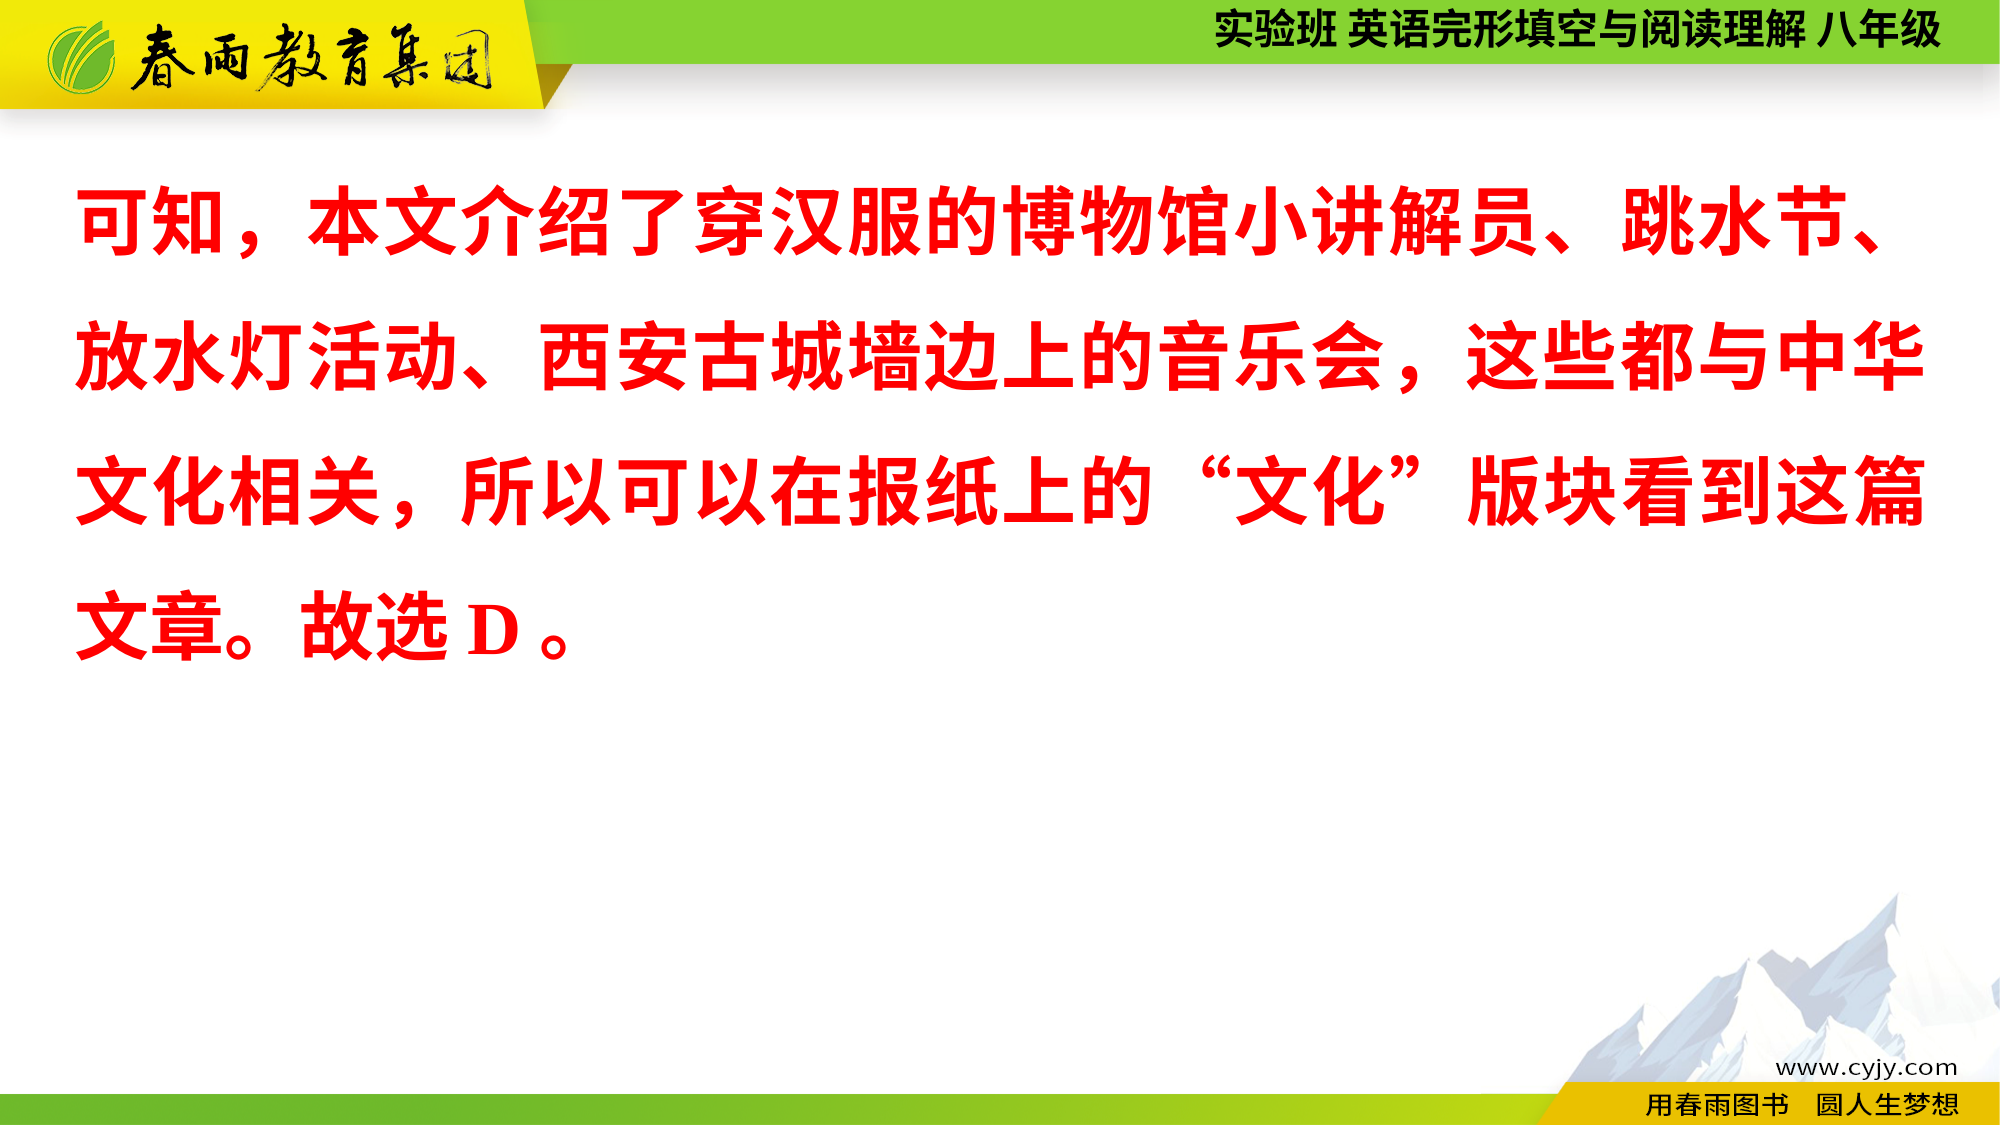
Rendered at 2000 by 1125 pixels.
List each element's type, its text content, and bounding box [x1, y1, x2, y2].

list 可知，本文介绍了穿汉服的博物馆小讲解员、跳水节、放水灯活动、西安古城墙边上的音乐会，这些都与中华文化相关，所以可以在报纸上的“文化”版块看到这篇文章。故选D。 [59, 122, 1944, 683]
picture [0, 0, 2000, 1125]
